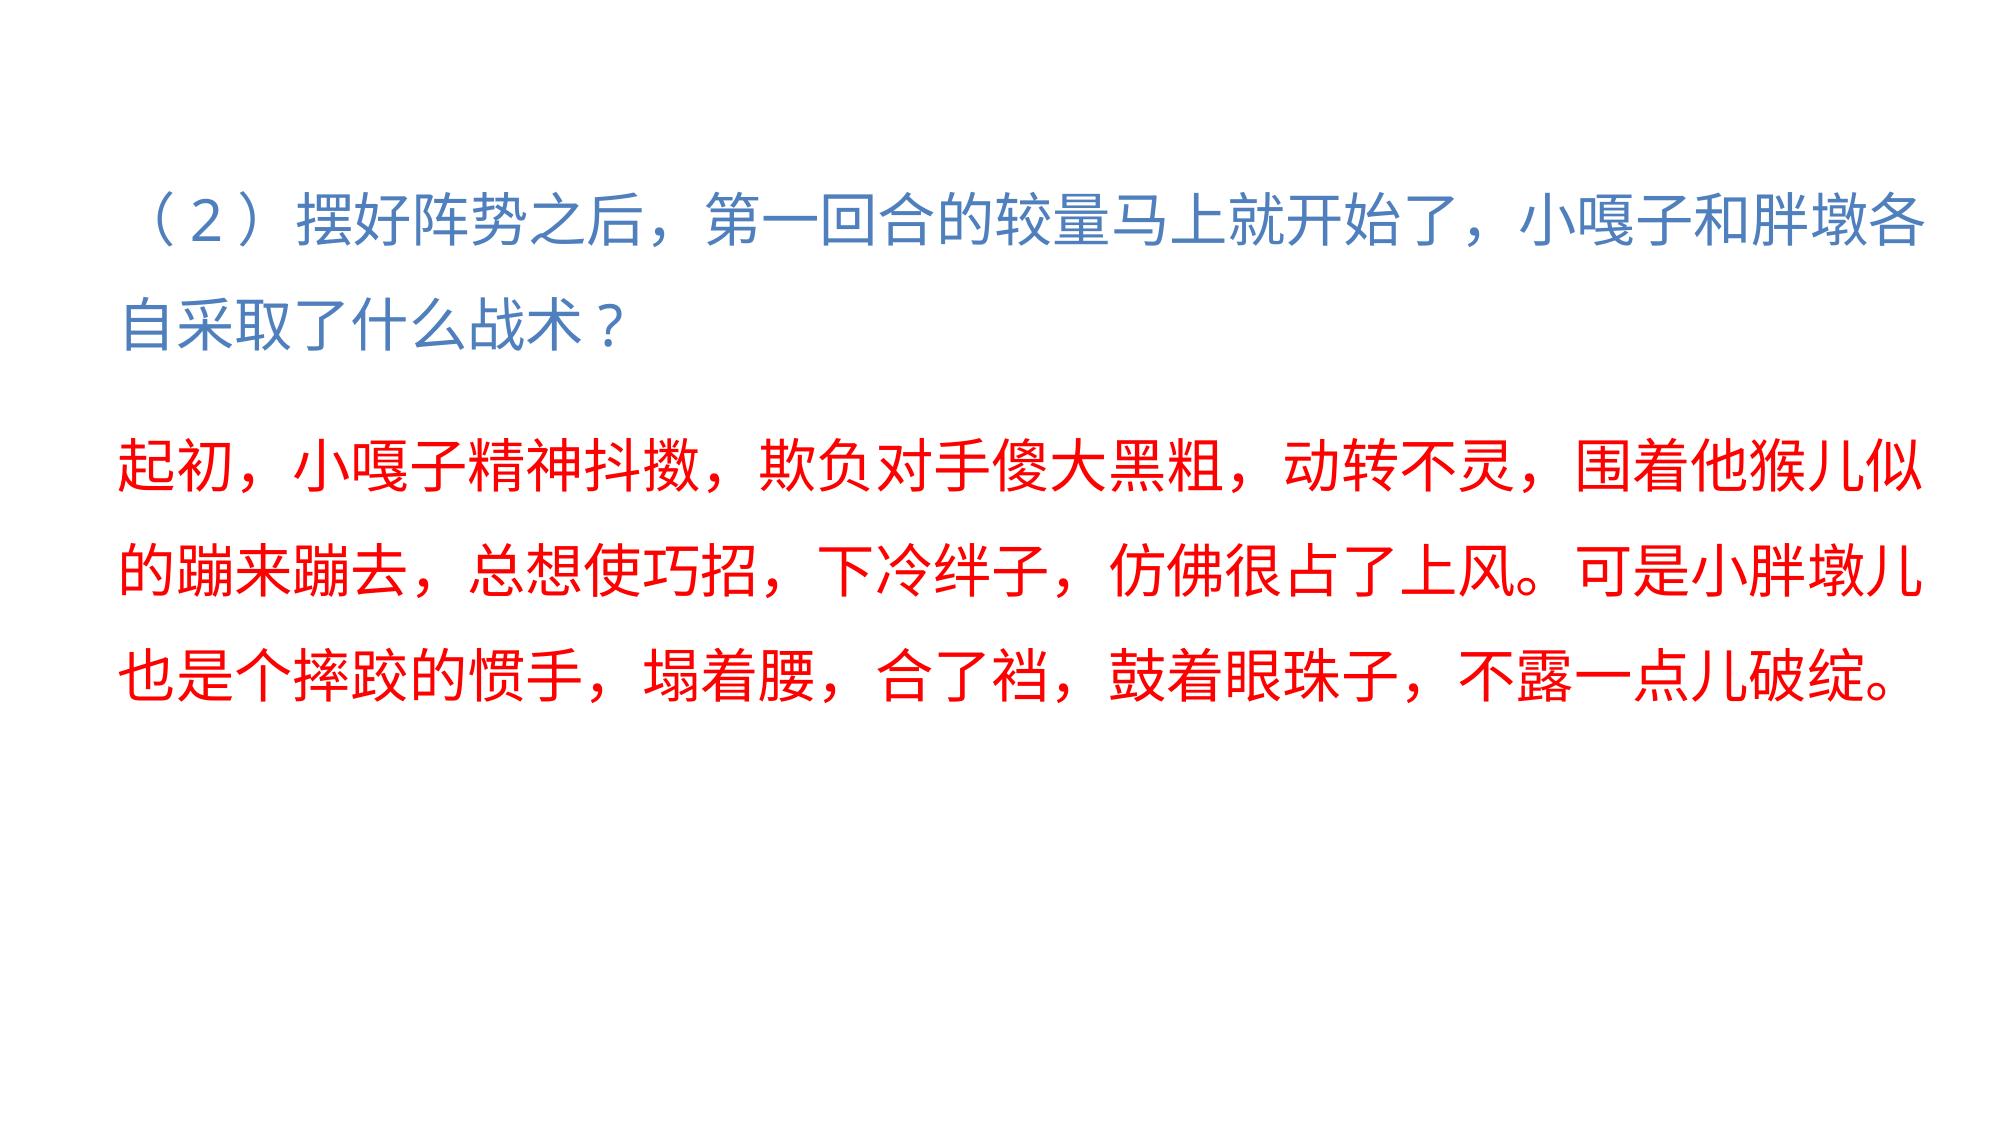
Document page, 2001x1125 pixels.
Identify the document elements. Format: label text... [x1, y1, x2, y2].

text_box （2）摆好阵势之后，第一回合的较量马上就开始了，小嘎子和胖墩各自采取了什么战术? [103, 140, 1949, 366]
text_box 起初，小嘎子精神抖擞，欺负对手傻大黑粗，动转不灵，围着他猴儿似的蹦来蹦去，总想使巧招，下冷绊子，仿佛很占了上风。可是小胖墩儿也是个摔跤的惯手，塌着腰，合了裆，鼓着眼珠子，不露一点儿破绽。 [103, 386, 1949, 717]
